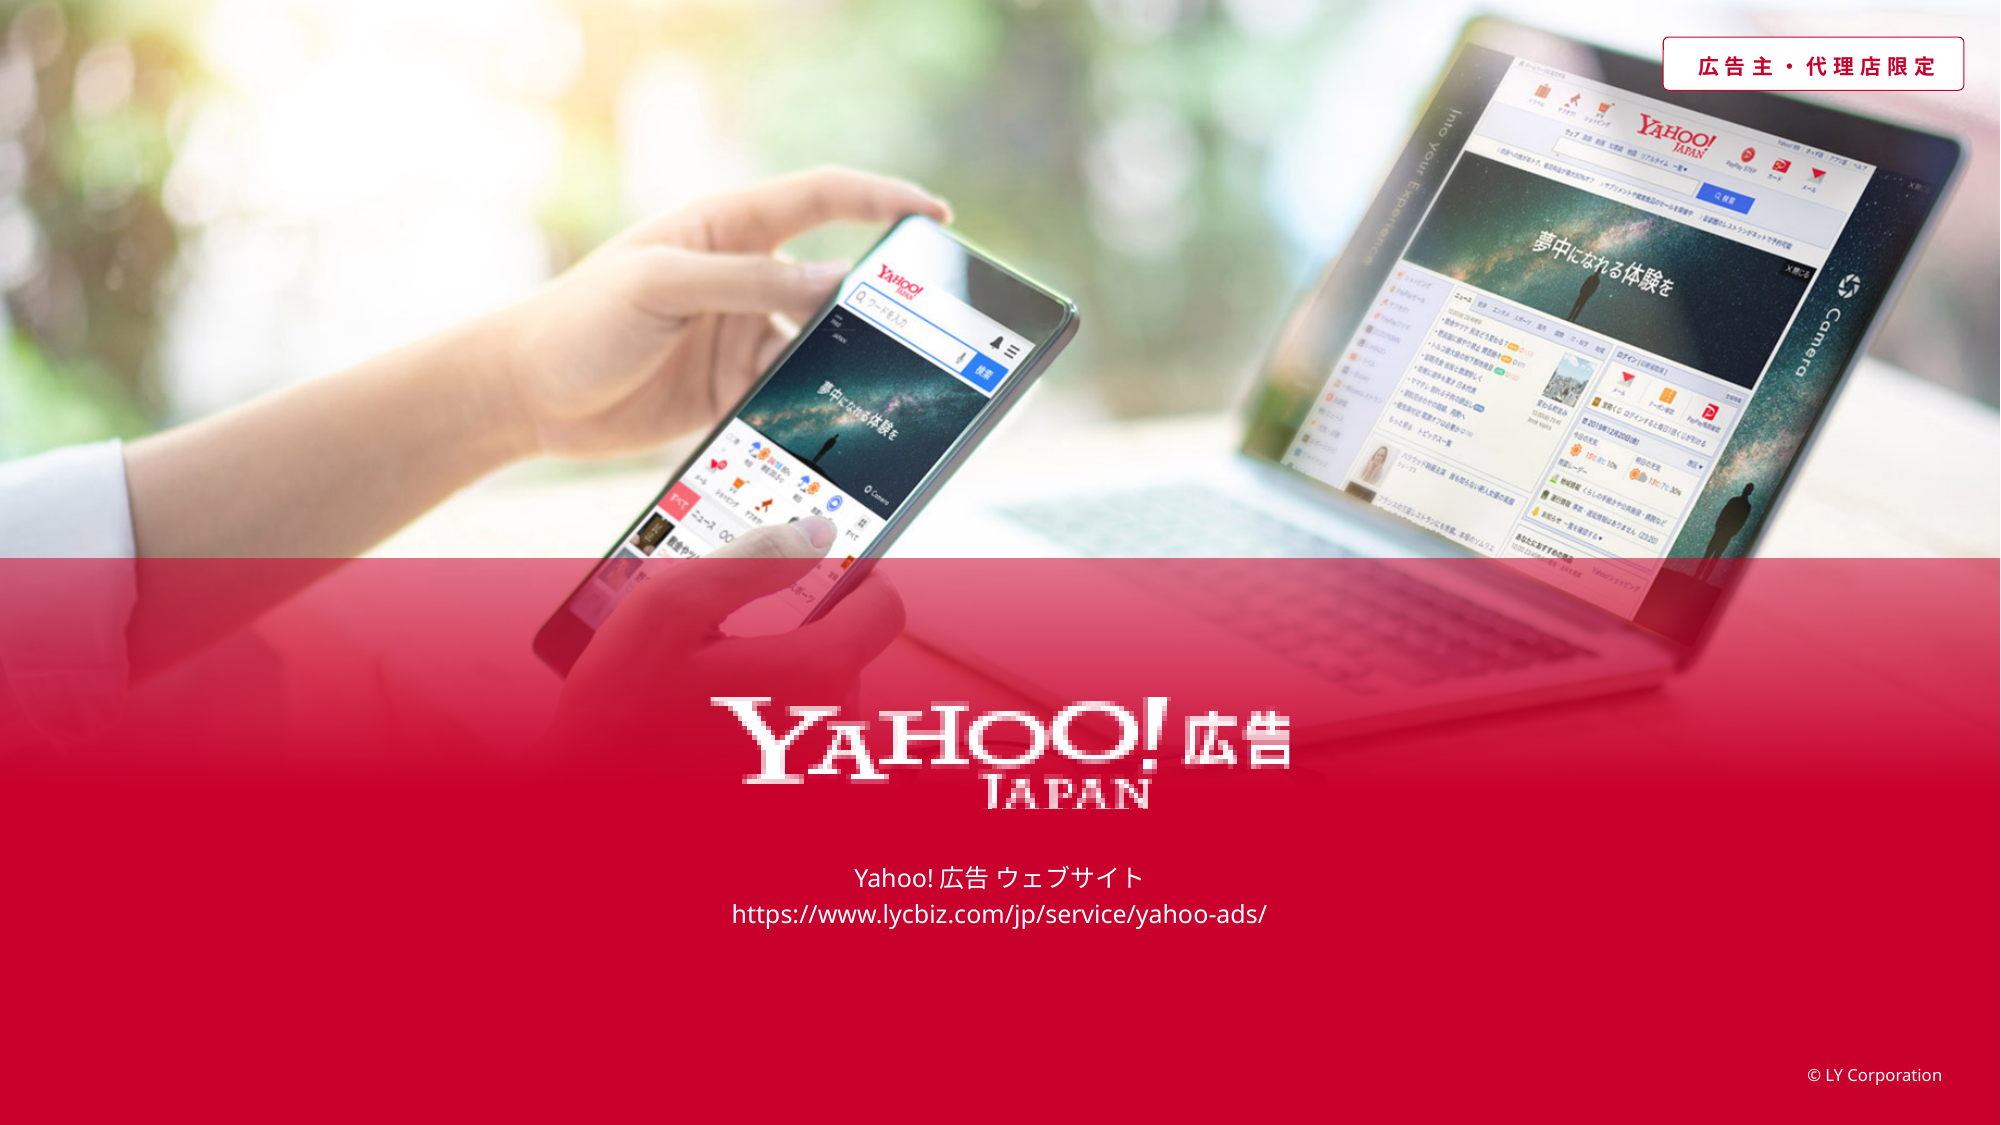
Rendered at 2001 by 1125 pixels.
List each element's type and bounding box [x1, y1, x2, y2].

picture [0, 0, 2000, 558]
